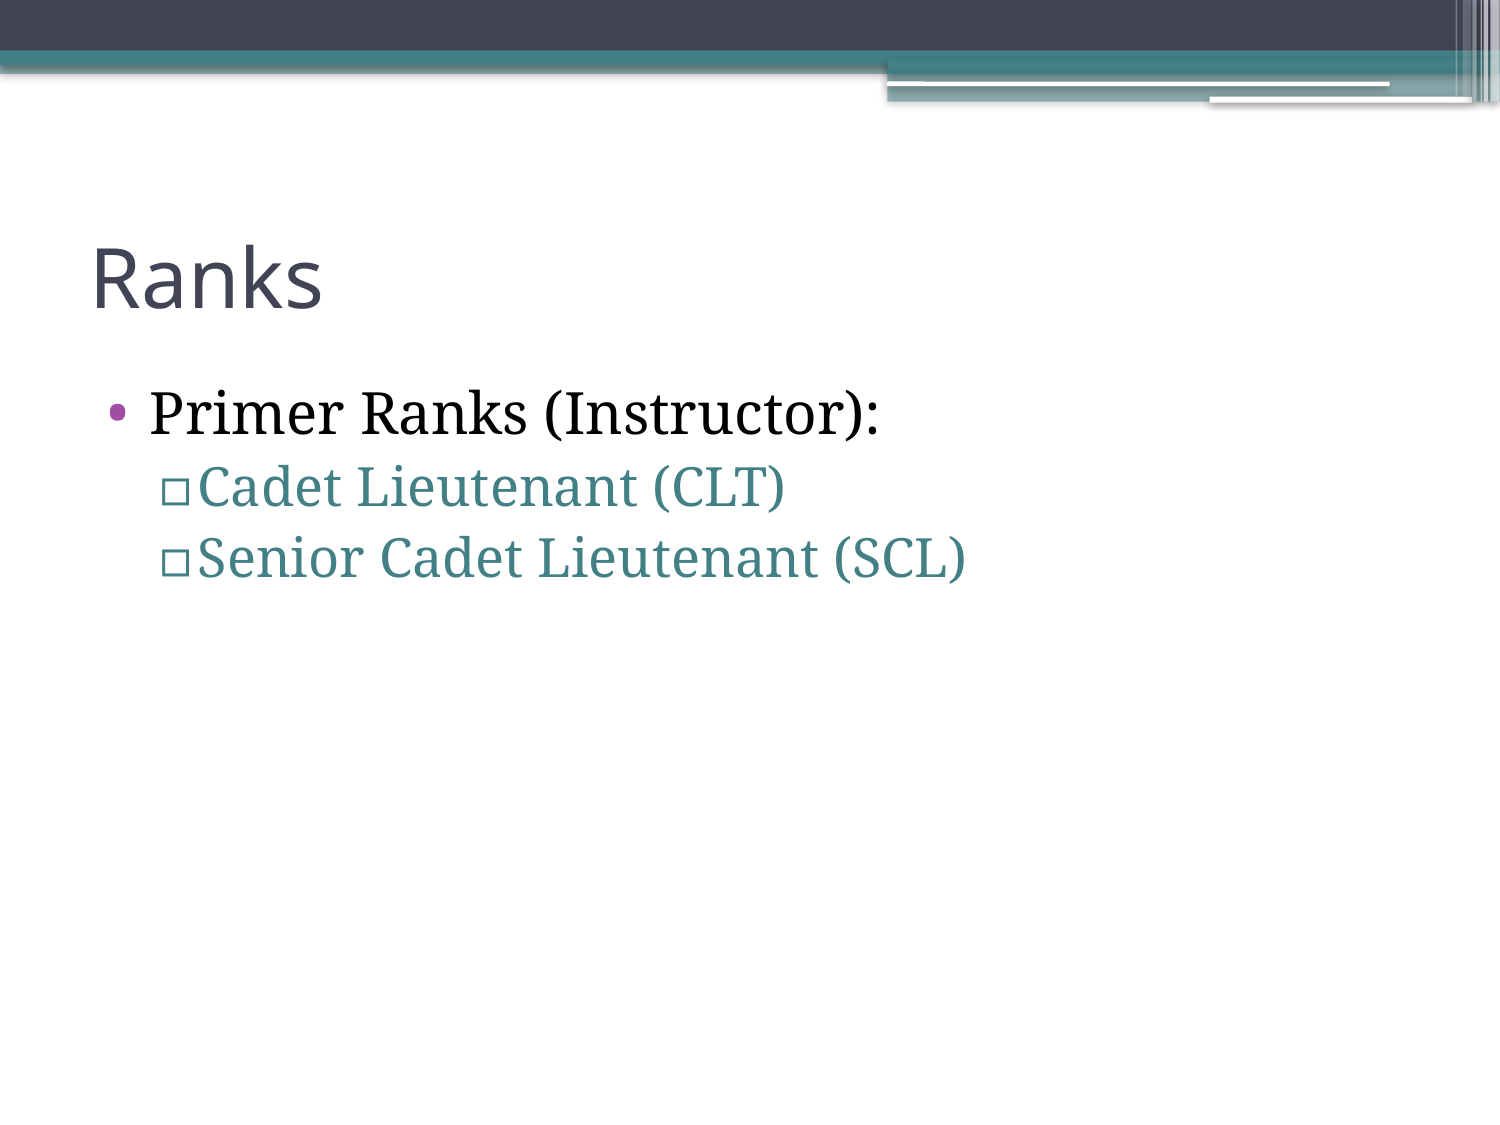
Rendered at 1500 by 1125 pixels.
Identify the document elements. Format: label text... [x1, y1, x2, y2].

title Ranks [75, 187, 1425, 363]
list Primer Ranks (Instructor): Cadet Lieutenant (CLT) Senior Cadet Lieutenant (SCL) [75, 368, 1425, 1079]
